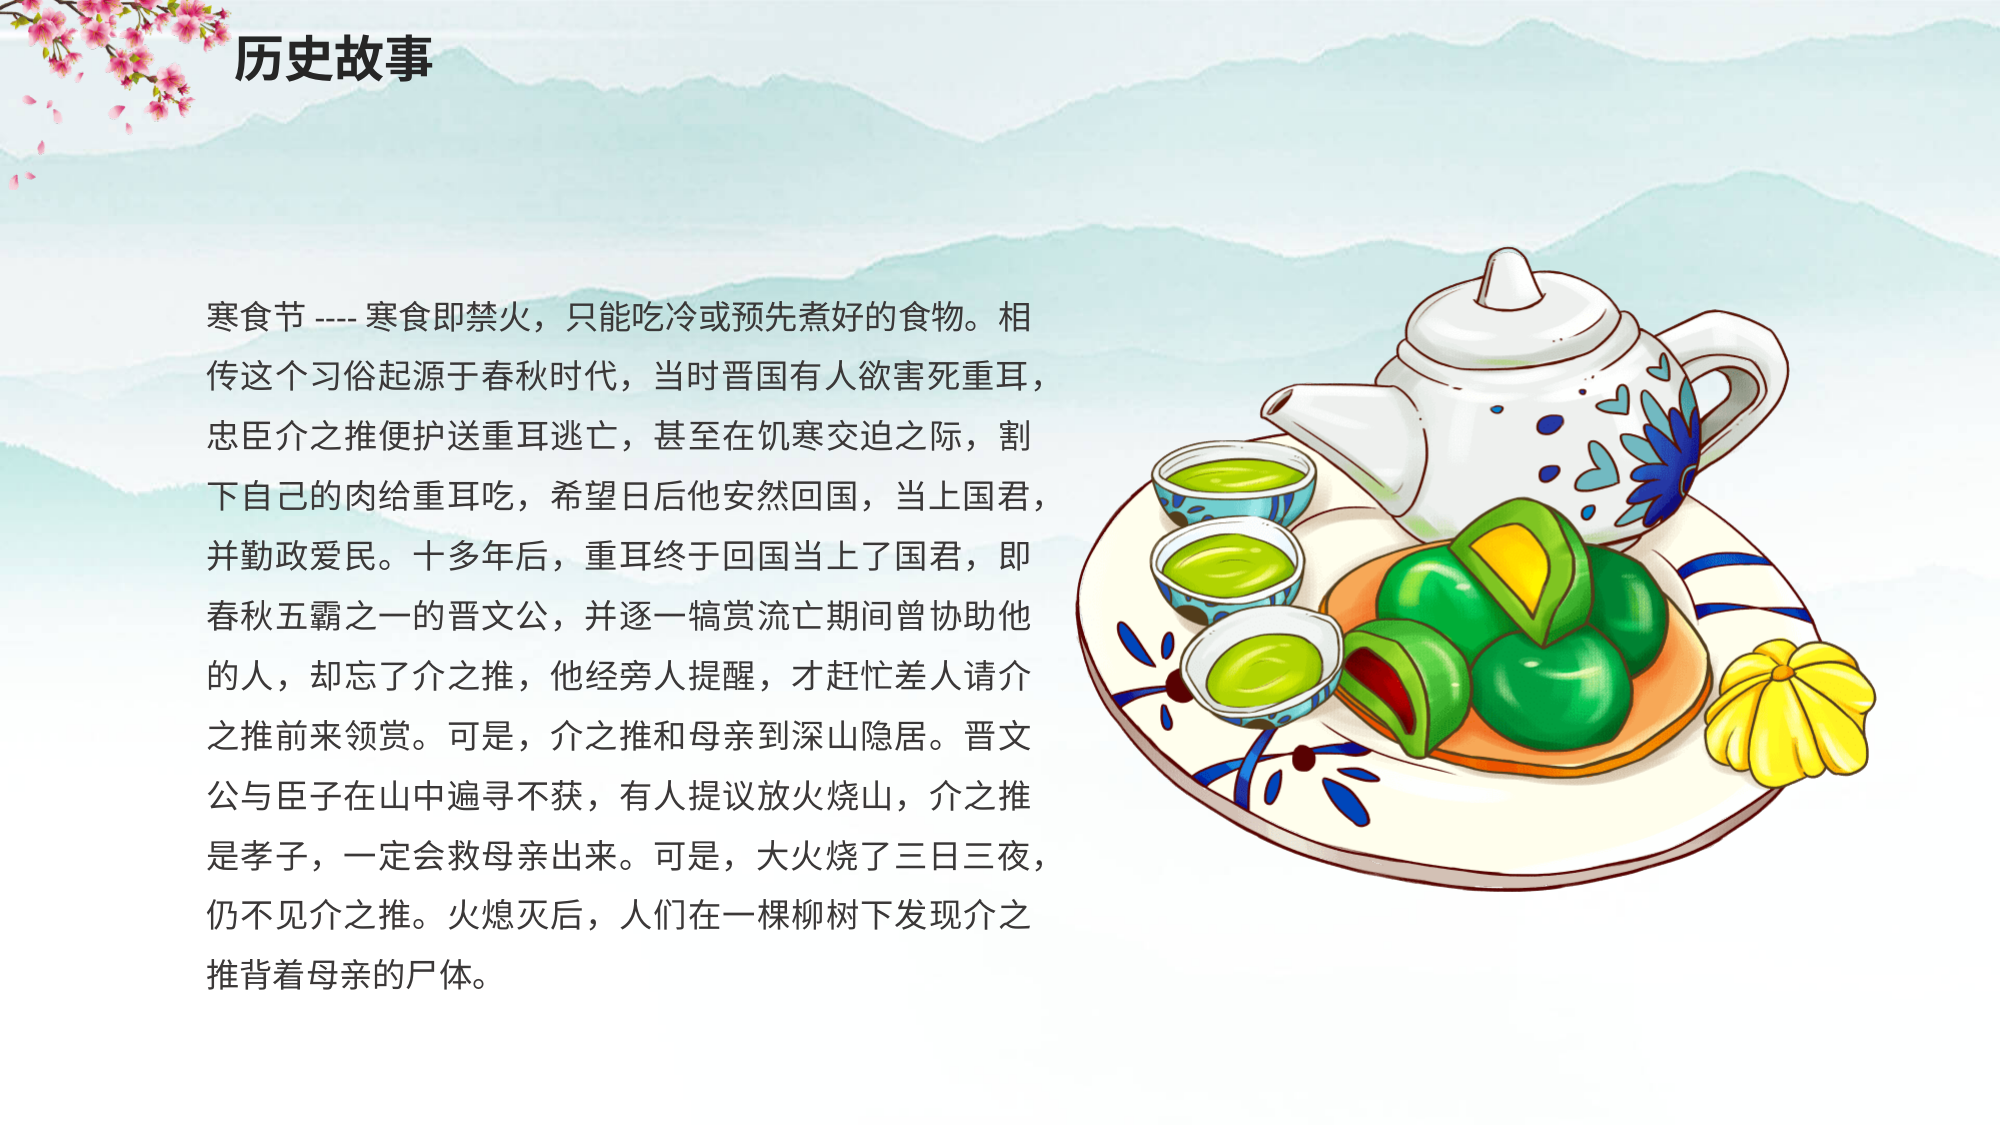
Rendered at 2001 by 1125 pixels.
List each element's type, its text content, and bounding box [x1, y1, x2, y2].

picture [0, 0, 2000, 1125]
text_box 寒食节----寒食即禁火，只能吃冷或预先煮好的食物。相传这个习俗起源于春秋时代，当时晋国有人欲害死重耳，忠臣介之推便护送重耳逃亡，甚至在饥寒交迫之际，割下自己的肉给重耳吃，希望日后他安然回国，当上国君，并勤政爱民。十多年后，重耳终于回国当上了国君，即春秋五霸之一的晋文公，并逐一犒赏流亡期间曾协助他的人，却忘了介之推，他经旁人提醒，才赶忙差人请介之推前来领赏。可是，介之推和母亲到深山隐居。晋文公与臣子在山中遍寻不获，有人提议放火烧山，介之推是孝子，一定会救母亲出来。可是，大火烧了三日三夜，仍不见介之推。火熄灭后，人们在一棵柳树下发现介之推背着母亲的尸体。 [191, 268, 982, 1002]
text_box 历史故事 [232, 19, 575, 95]
